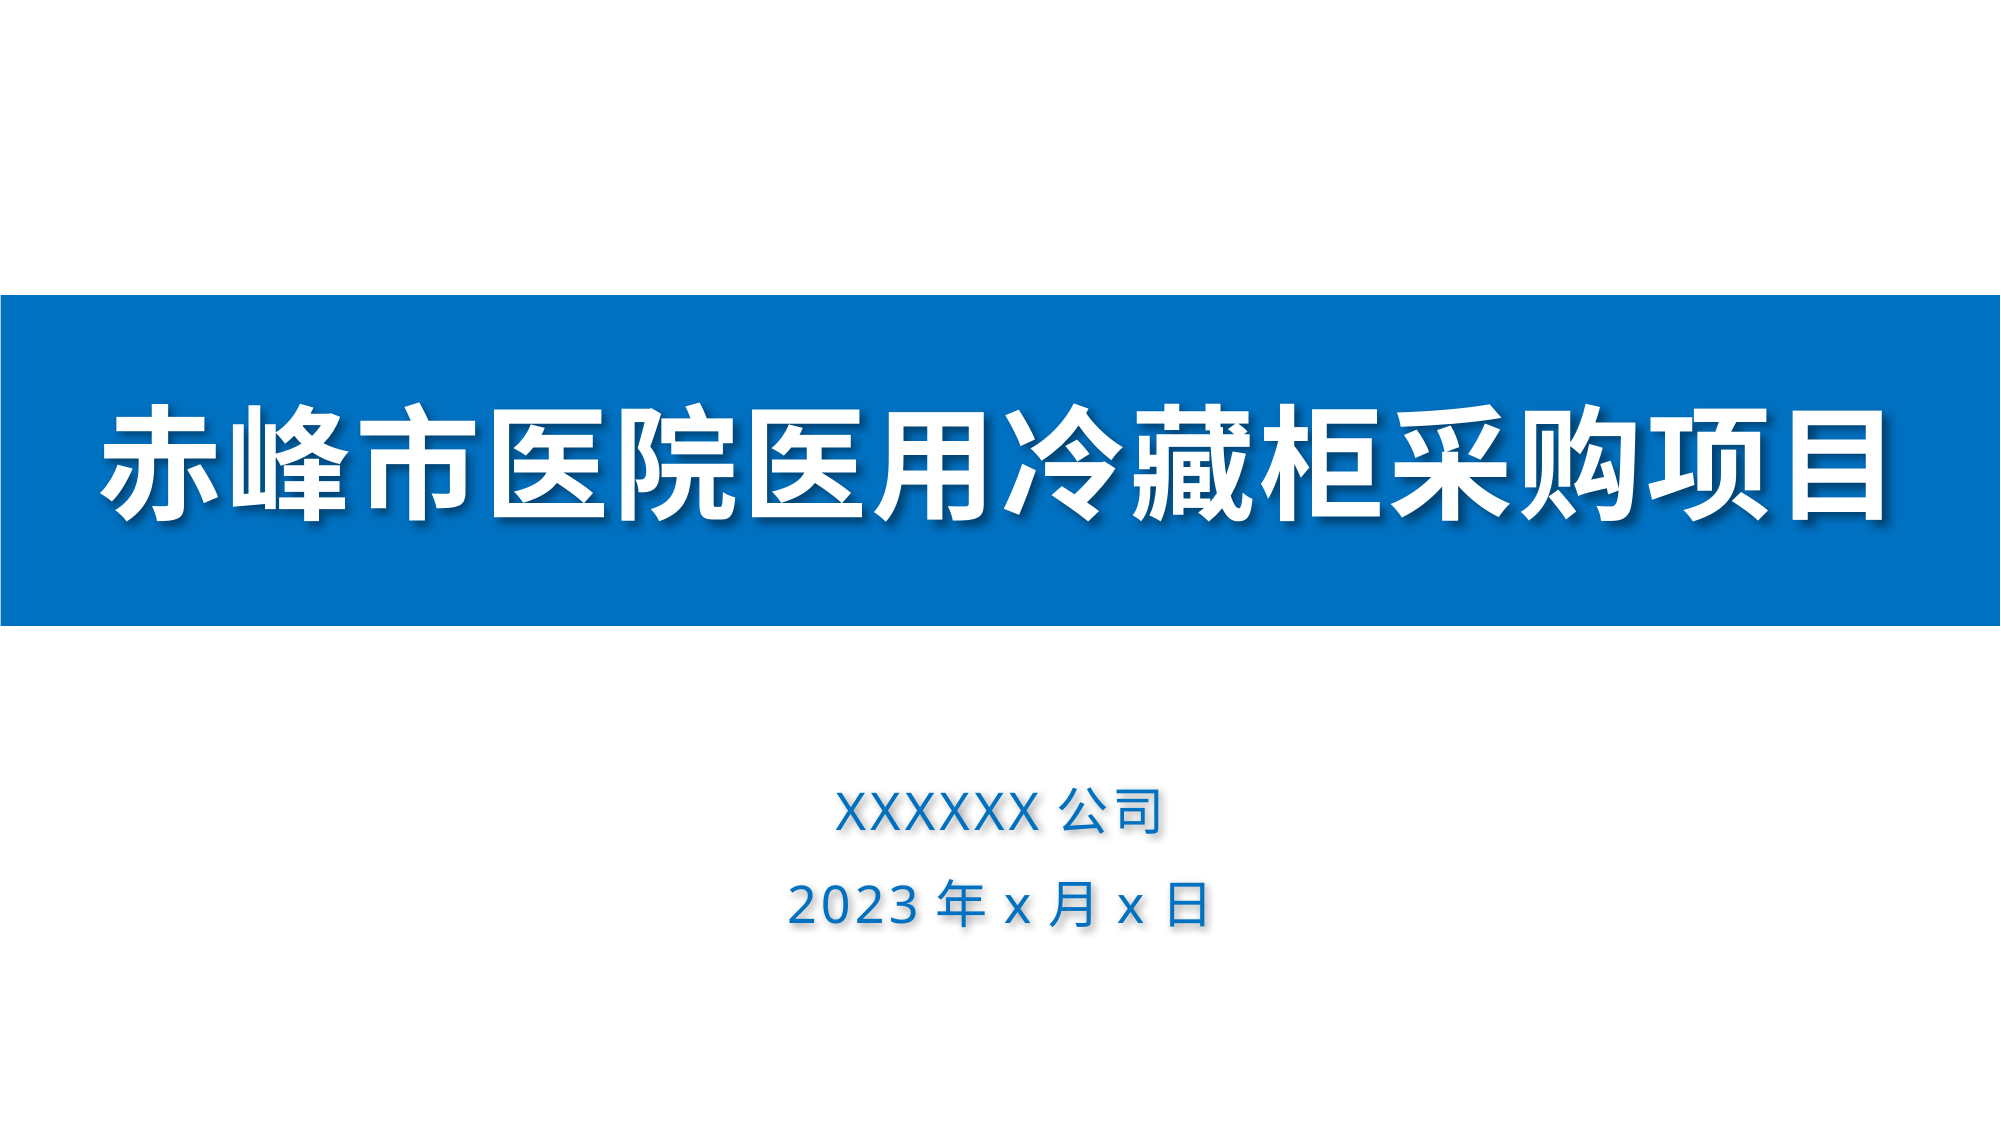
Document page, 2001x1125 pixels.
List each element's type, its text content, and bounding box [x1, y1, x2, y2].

text_box 赤峰市医院医用冷藏柜采购项目 [32, 378, 1967, 543]
text_box XXXXXX公司 2023年x月x日 [503, 739, 1496, 942]
text_box [0, 295, 2000, 626]
